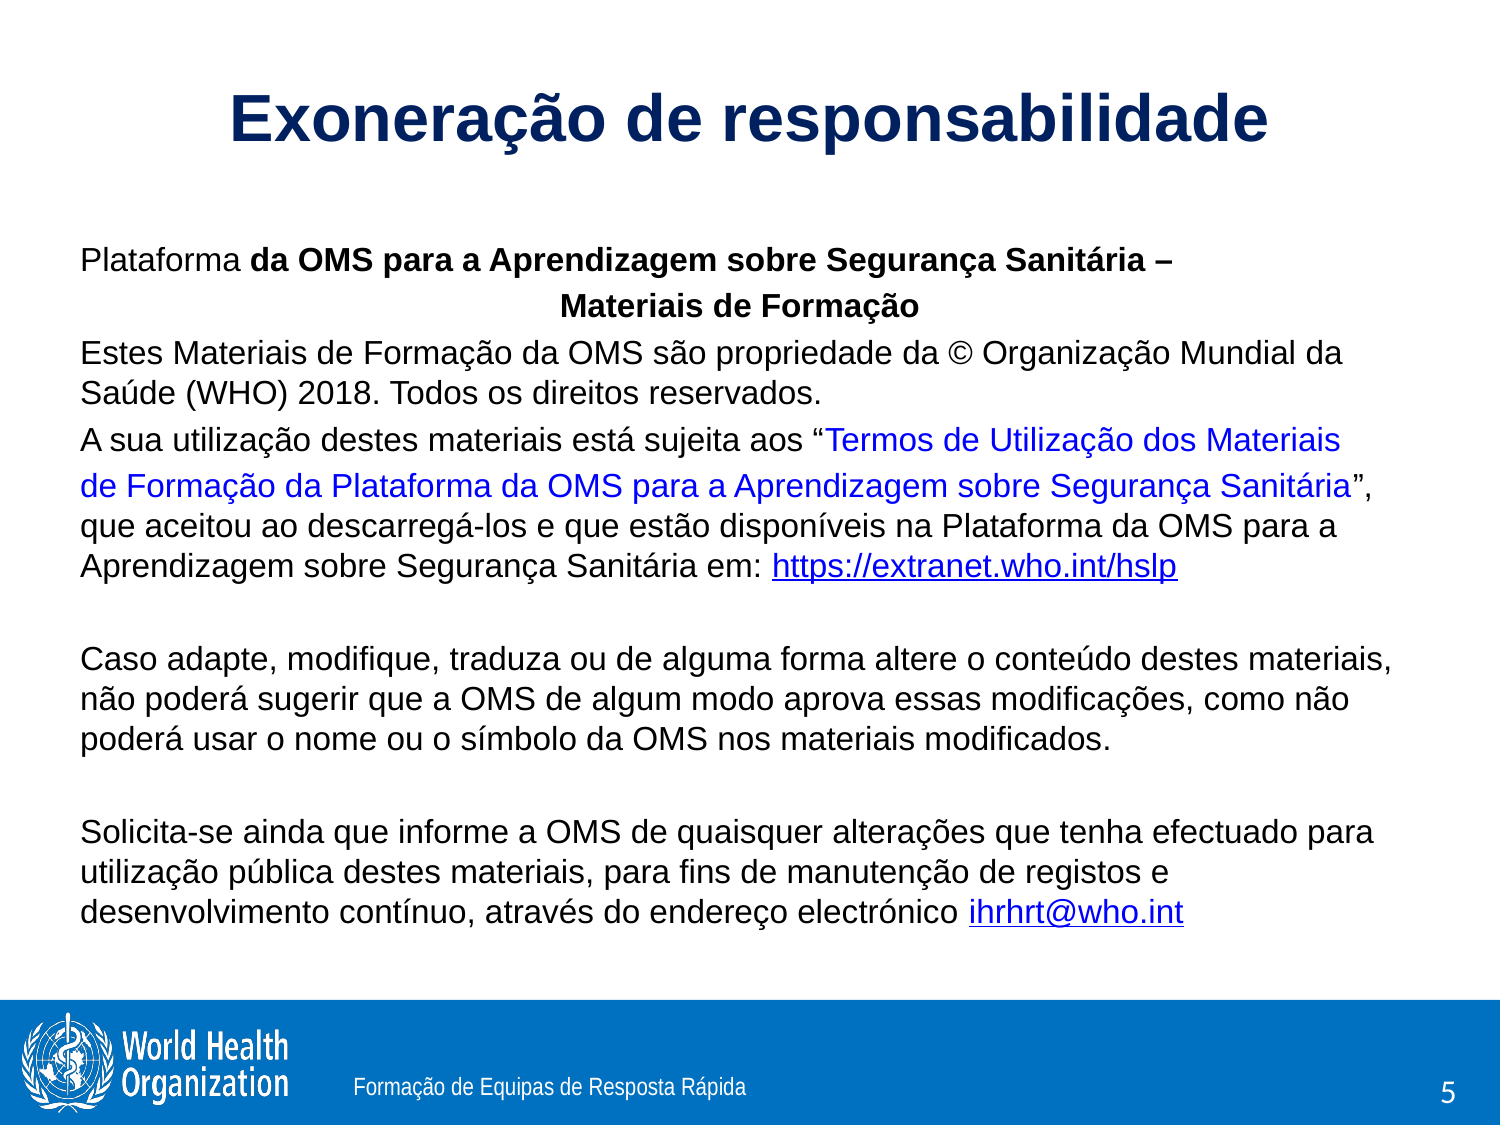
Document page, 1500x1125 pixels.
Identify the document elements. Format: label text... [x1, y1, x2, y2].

title Exoneração de responsabilidade [75, 45, 1425, 185]
list Plataforma da OMS para a Aprendizagem sobre Segurança Sanitária – Materiais de Formação Estes Materiais de Formação da OMS são propriedade da © Organização Mundial da Saúde (WHO) 2018. Todos os direitos reservados. A sua utilização destes materiais está sujeita aos “Termos de Utilização dos Materiais de Formação da Plataforma da OMS para a Aprendizagem sobre Segurança Sanitária”, que aceitou ao descarregá-los e que estão disponíveis na Plataforma da OMS para a Aprendizagem sobre Segurança Sanitária em: https://extranet.who.int/hslp Caso adapte, modifique, traduza ou de alguma forma altere o conteúdo destes materiais, não poderá sugerir que a OMS de algum modo aprova essas modificações, como não poderá usar o nome ou o símbolo da OMS nos materiais modificados. Solicita-se ainda que informe a OMS de quaisquer alterações que tenha efectuado para utilização pública destes materiais, para fins de manutenção de registos e desenvolvimento contínuo, através do endereço electrónico ihrhrt@who.int [64, 196, 1415, 988]
picture [21, 1012, 288, 1113]
